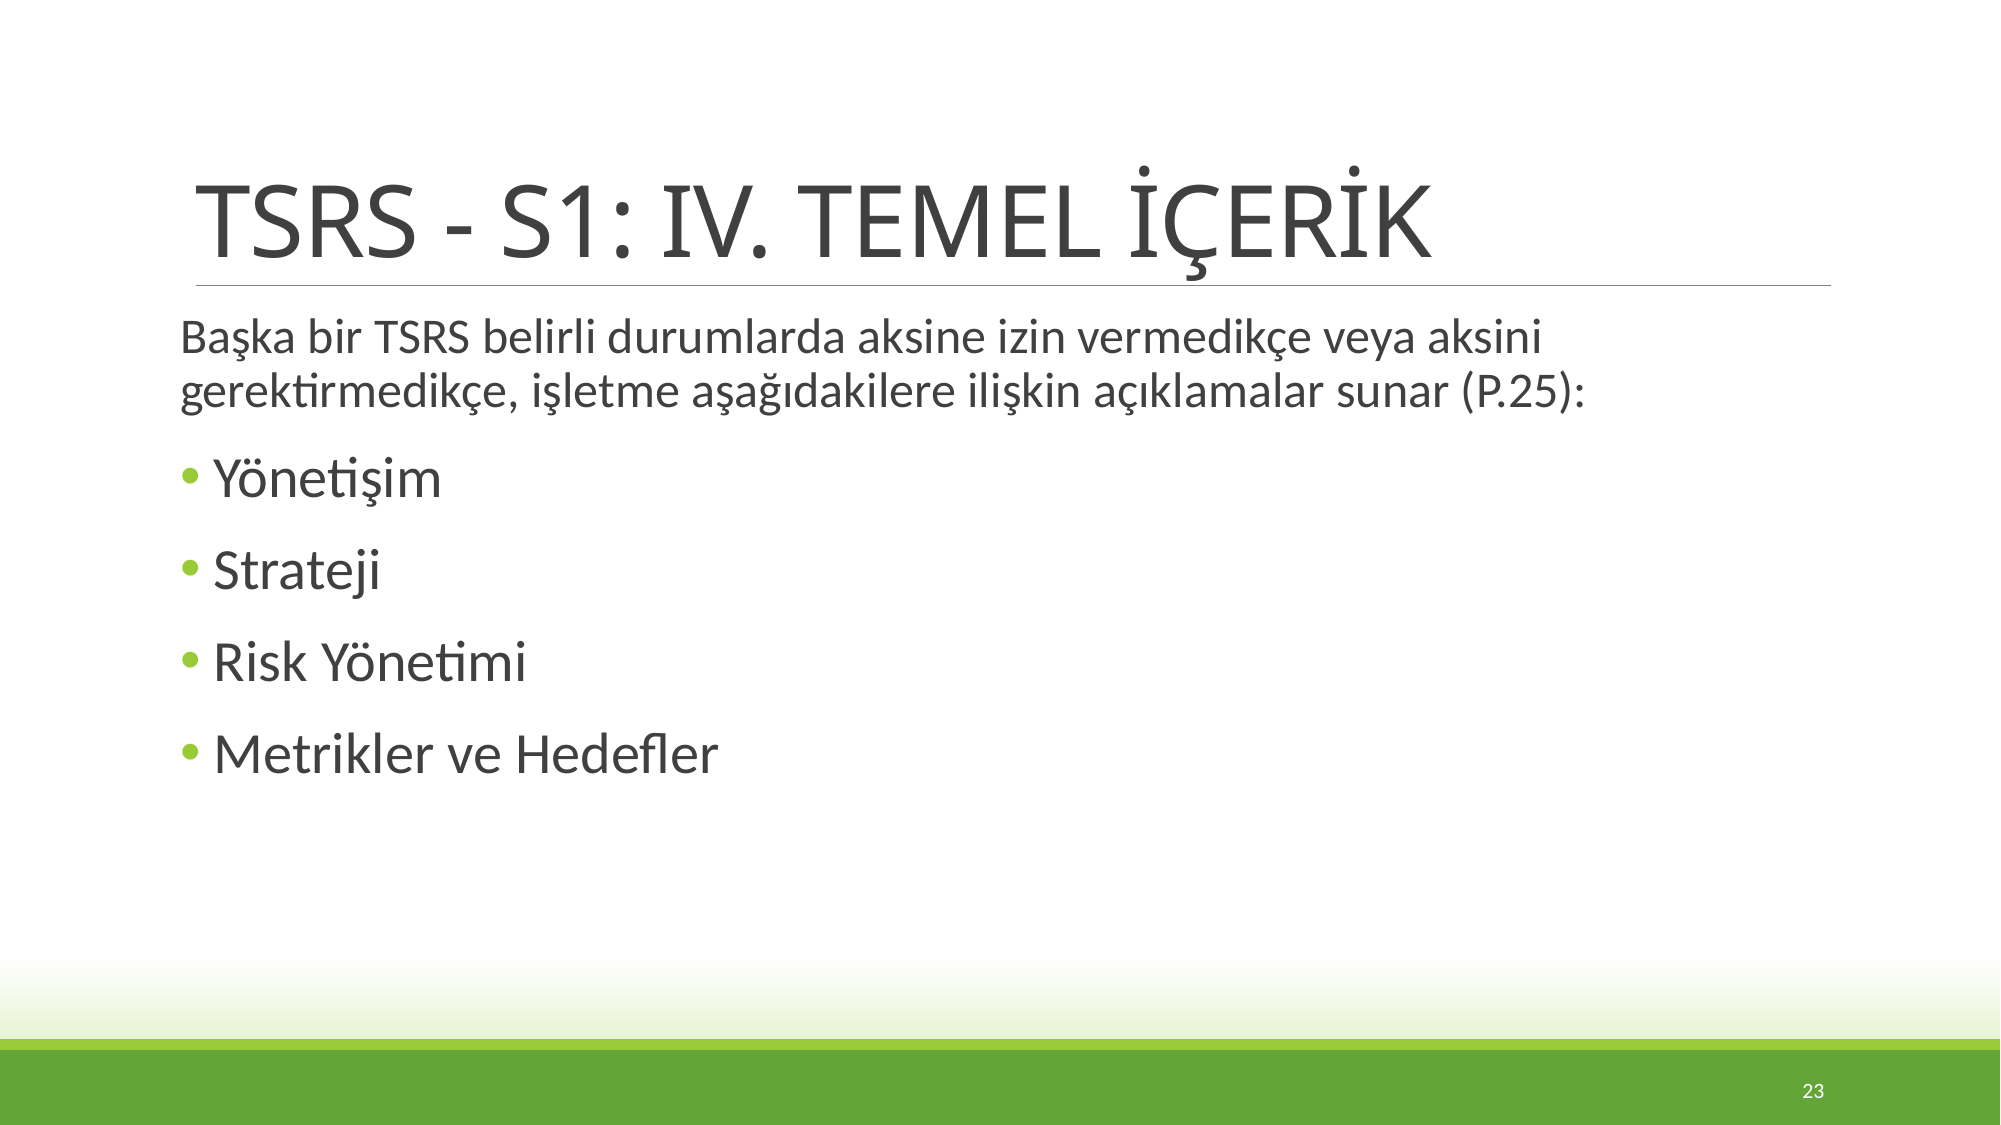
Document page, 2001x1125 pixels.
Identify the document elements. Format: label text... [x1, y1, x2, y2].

slide_number 23 [1624, 1059, 1840, 1120]
list Başka bir TSRS belirli durumlarda aksine izin vermedikçe veya aksini gerektirmedikçe, işletme aşağıdakilere ilişkin açıklamalar sunar (P.25): Yönetişim Strateji Risk Yönetimi Metrikler ve Hedefler [180, 302, 1845, 963]
title TSRS - S1: IV. TEMEL İÇERİK [180, 47, 1830, 285]
